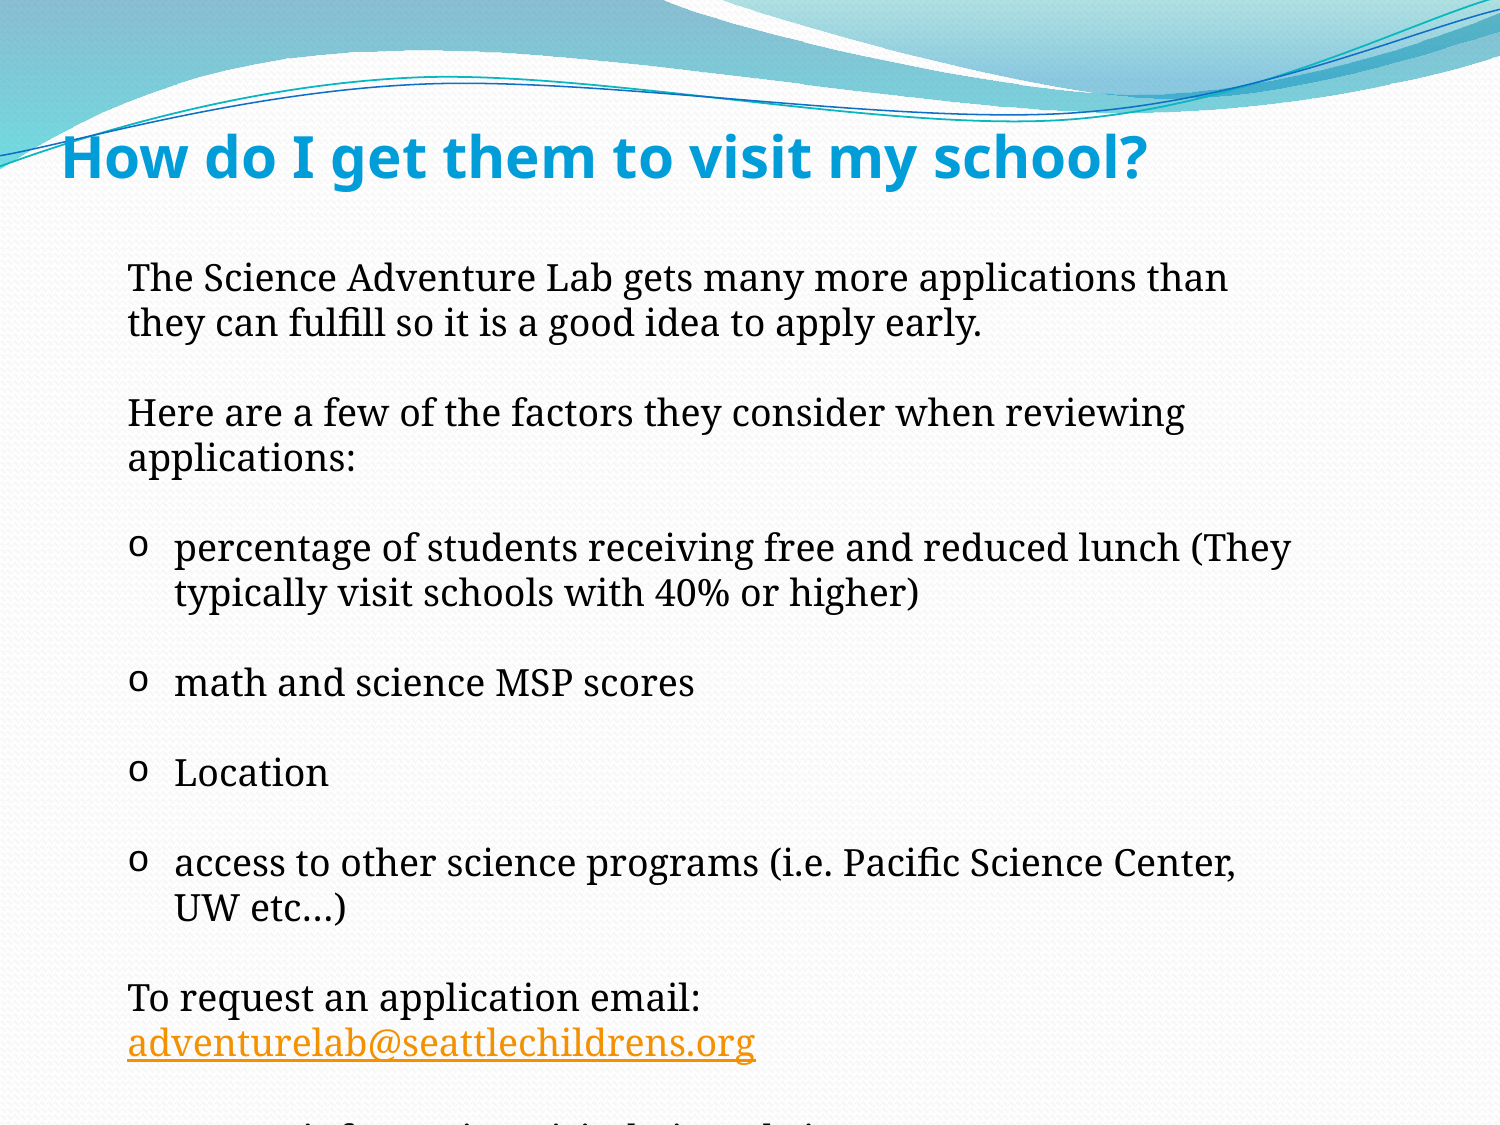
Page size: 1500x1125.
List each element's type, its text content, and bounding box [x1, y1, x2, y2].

text_box How do I get them to visit my school? [45, 112, 1164, 198]
text_box The Science Adventure Lab gets many more applications than they can fulfill so it is a good idea to apply early. Here are a few of the factors they consider when reviewing applications: percentage of students receiving free and reduced lunch (They typically visit schools with 40% or higher) math and science MSP scores Location access to other science programs (i.e. Pacific Science Center, UW etc…) To request an application email: adventurelab@seattlechildrens.org For more information visit their website: http://seattlechildrens.org/classes-community/community-programs/science-adventure-lab/ [112, 246, 1325, 1125]
